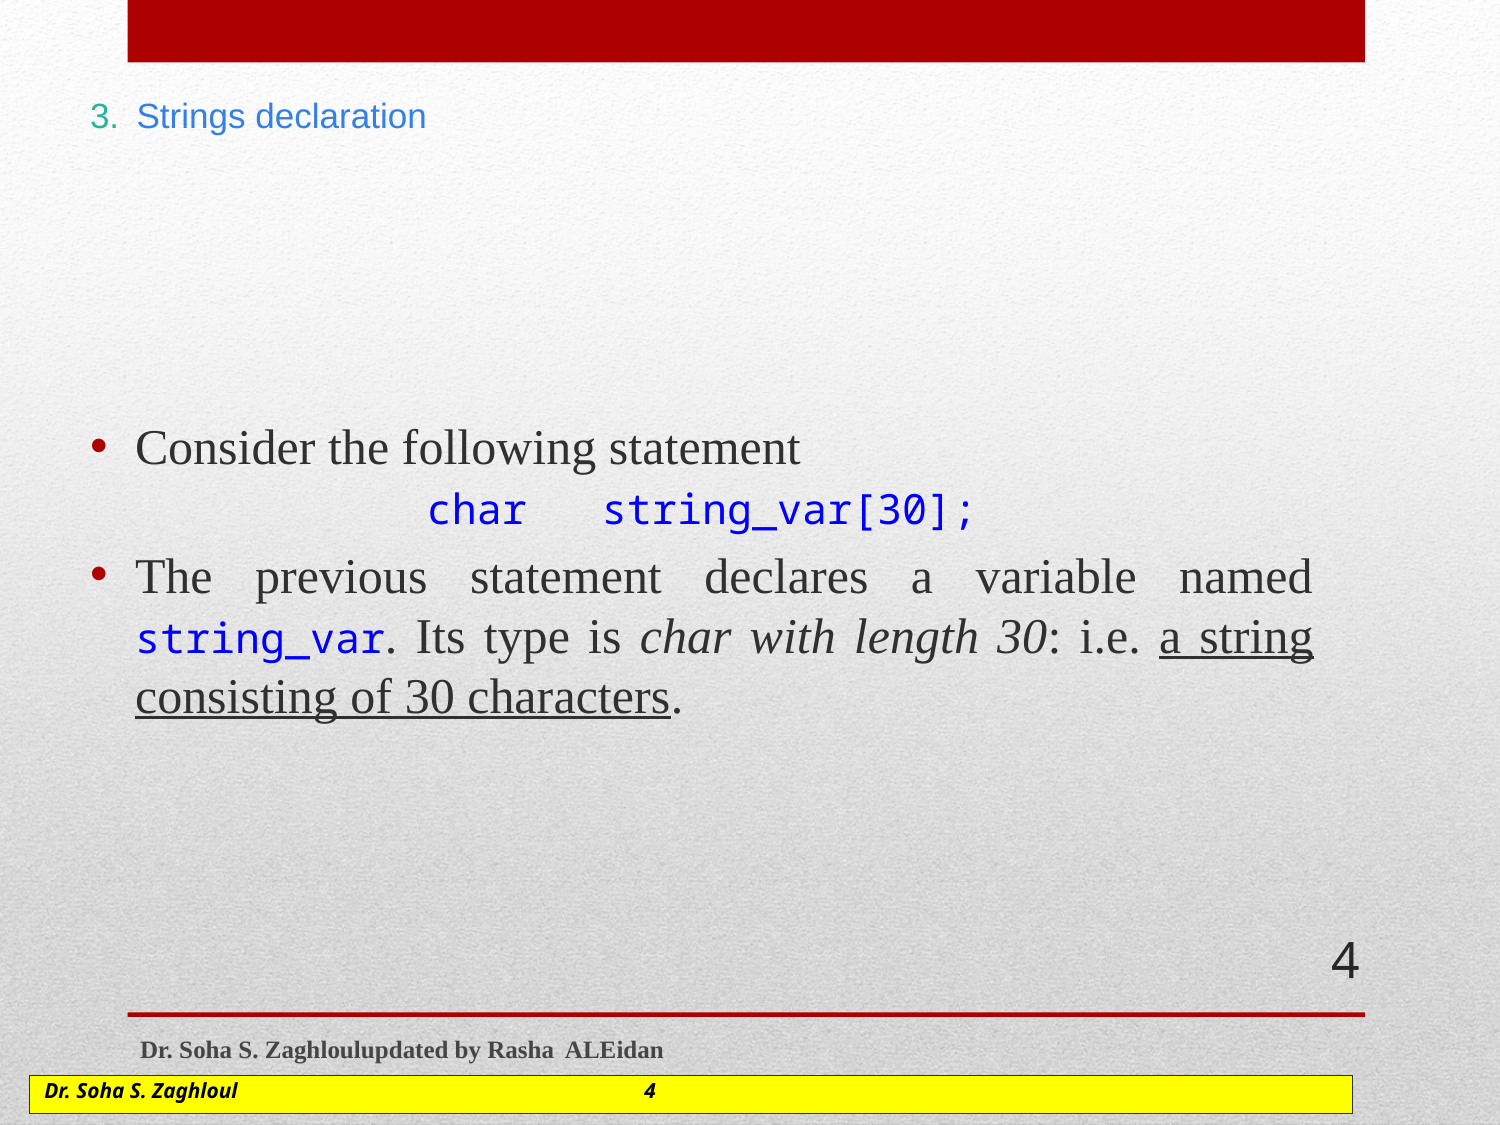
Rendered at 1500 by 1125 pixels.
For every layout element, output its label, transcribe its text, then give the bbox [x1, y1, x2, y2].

title 3. Strings declaration [75, 52, 1263, 149]
footer Dr. Soha S. Zaghloul updated by Rasha ALEidan [125, 1018, 925, 1075]
slide_number 4 [1250, 933, 1375, 993]
text_box Dr. Soha S. Zaghloul 4 [29, 1075, 1353, 1114]
list Consider the following statement char string_var[30]; The previous statement declares a variable named string_var. Its type is char with length 30: i.e. a string consisting of 30 characters. [75, 149, 1329, 1059]
